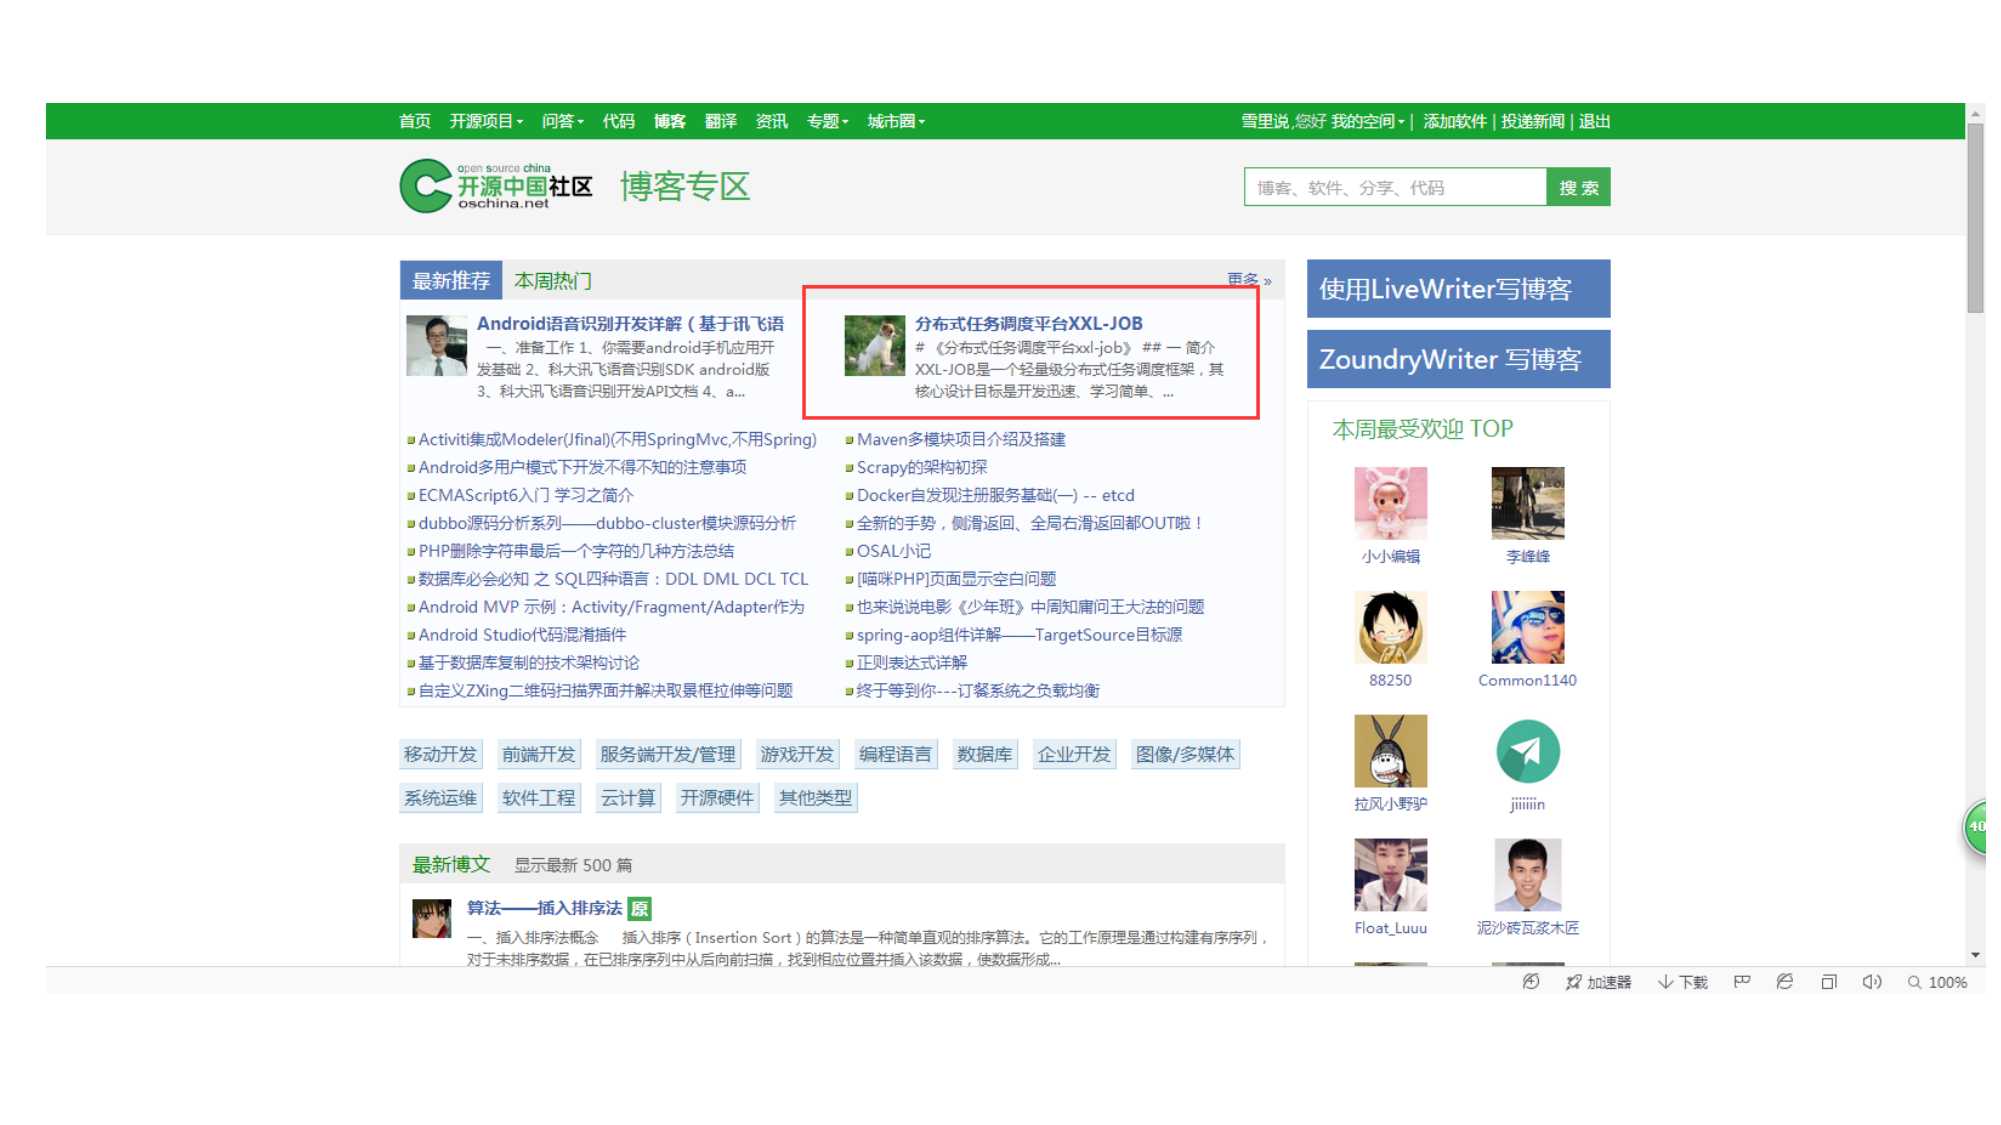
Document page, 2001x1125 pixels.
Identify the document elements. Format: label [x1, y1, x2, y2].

picture [46, 103, 1986, 994]
